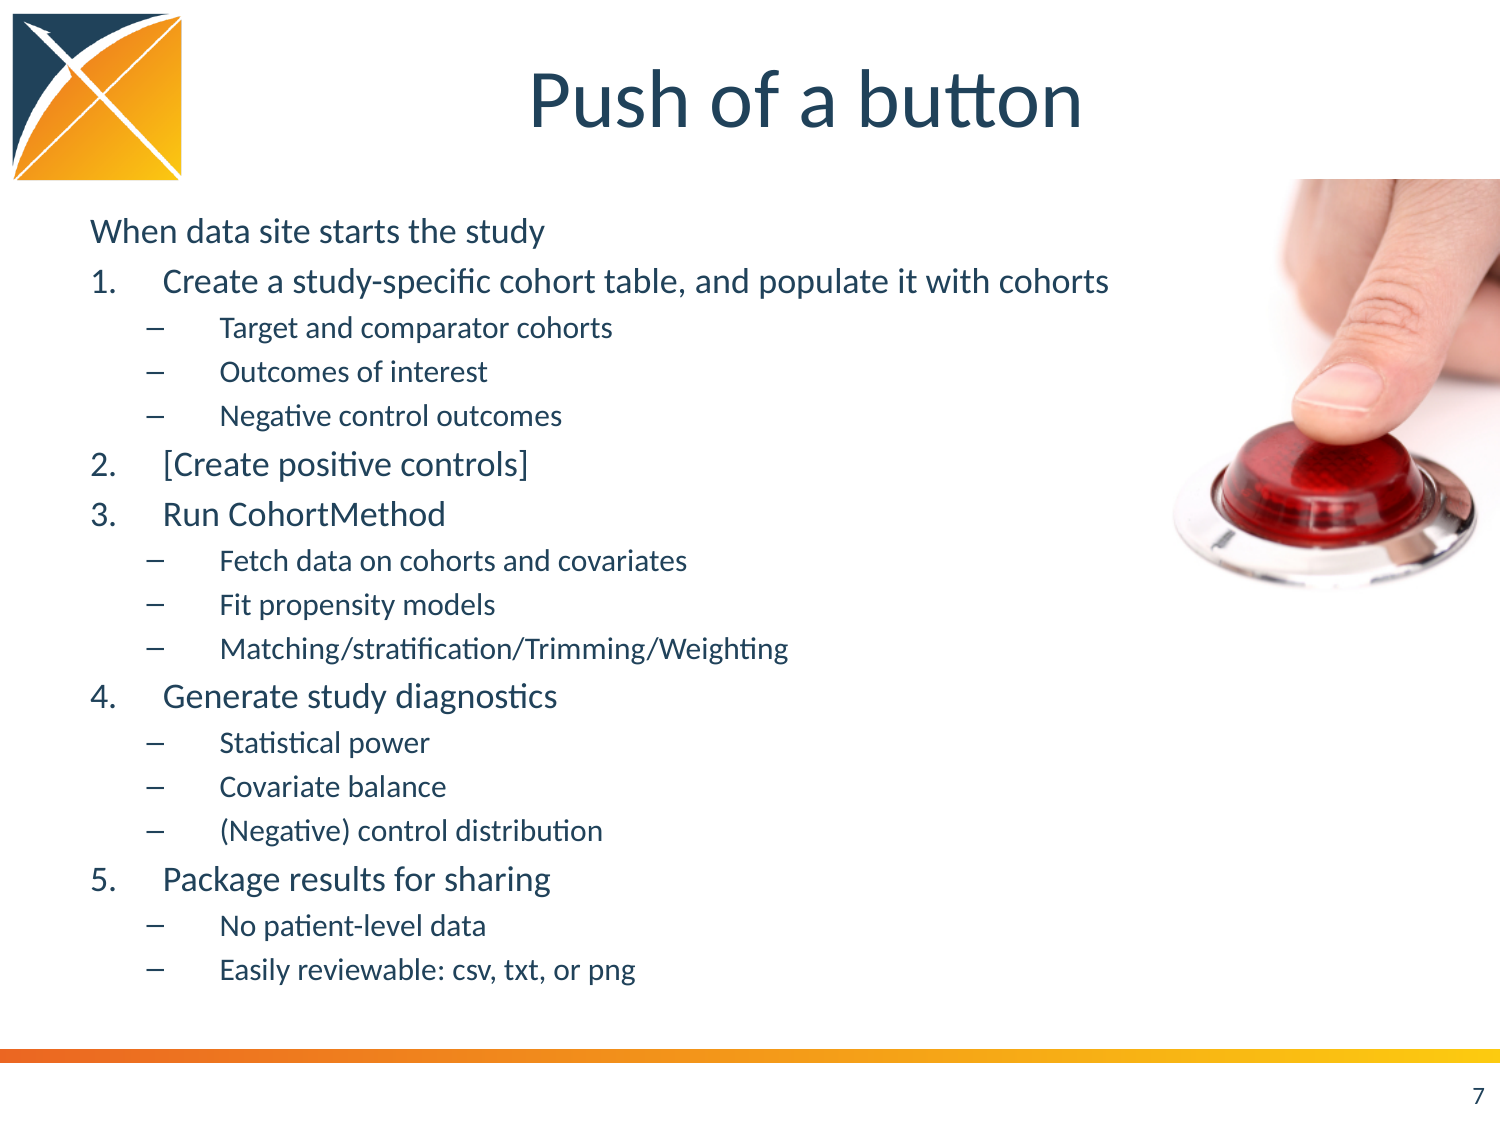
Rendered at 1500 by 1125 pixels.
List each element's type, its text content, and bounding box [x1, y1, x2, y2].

picture [1119, 179, 1500, 751]
title Push of a button [187, 24, 1425, 163]
list When data site starts the study Create a study-specific cohort table, and populate it with cohorts Target and comparator cohorts Outcomes of interest Negative control outcomes [Create positive controls] Run CohortMethod Fetch data on cohorts and covariates Fit propensity models Matching/stratification/Trimming/Weighting Generate study diagnostics Statistical power Covariate balance (Negative) control distribution Package results for sharing No patient-level data Easily reviewable: csv, txt, or png [75, 200, 1425, 1005]
slide_number 7 [1149, 1065, 1500, 1125]
picture [0, 0, 206, 200]
